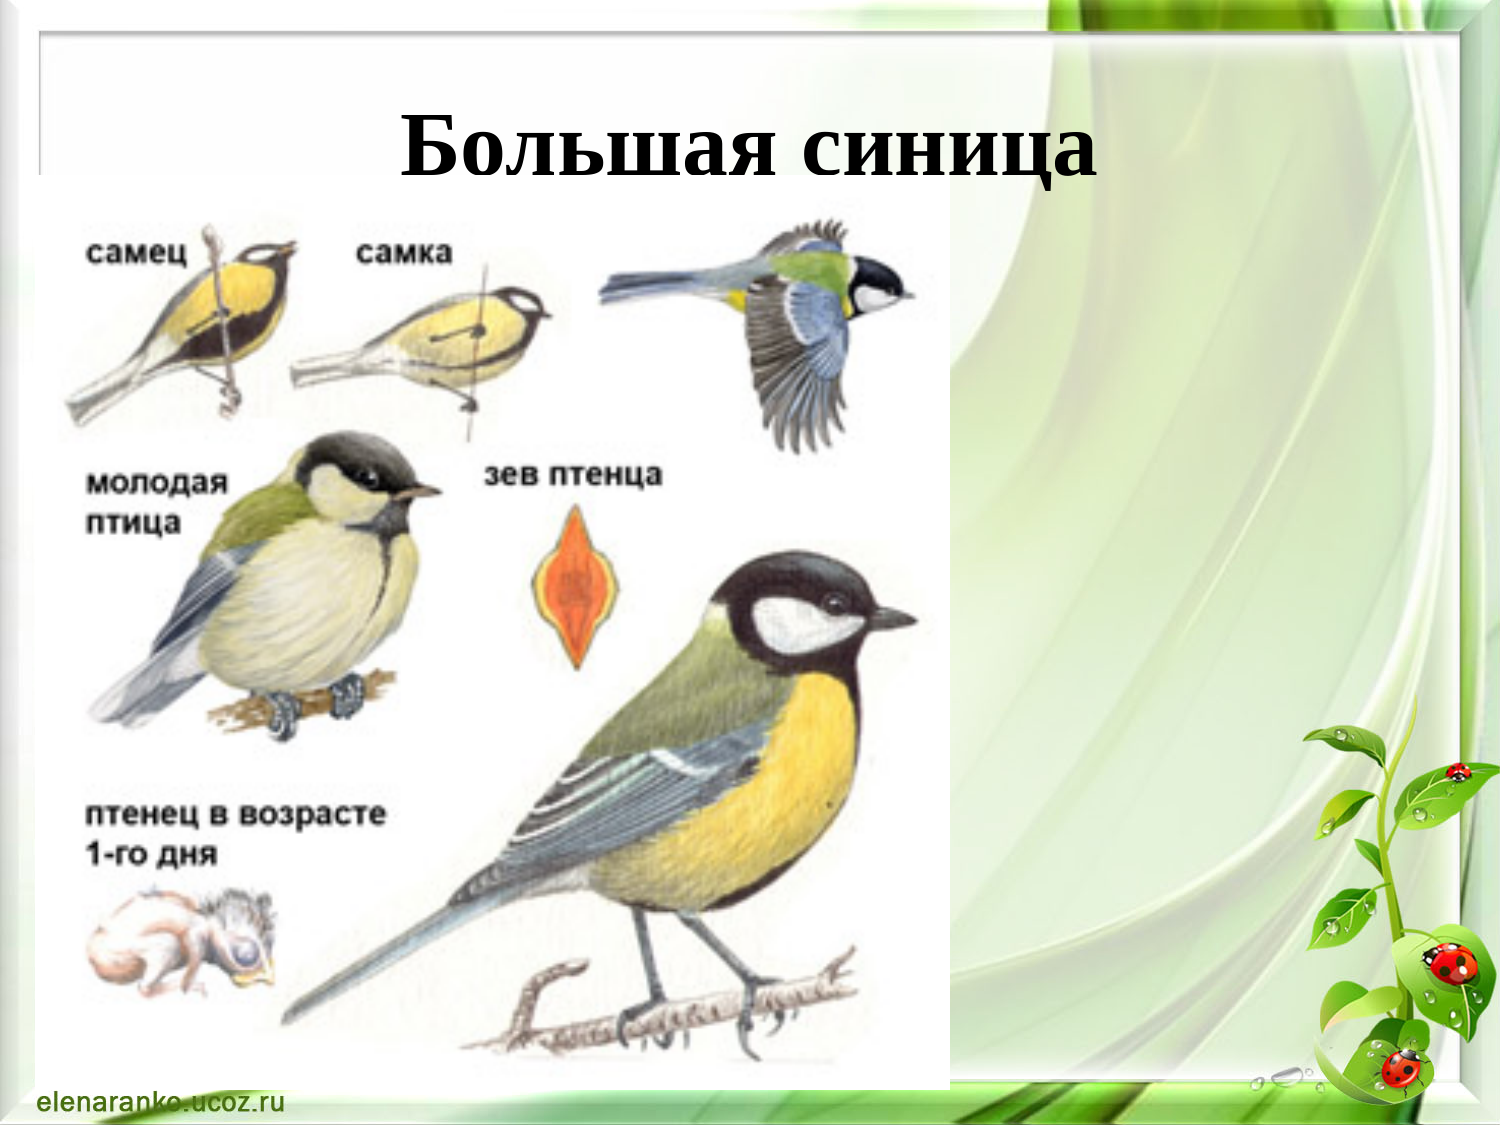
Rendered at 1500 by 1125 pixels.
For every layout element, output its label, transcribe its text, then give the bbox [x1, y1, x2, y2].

picture [0, 0, 1500, 1125]
title Большая синица [75, 45, 1425, 233]
